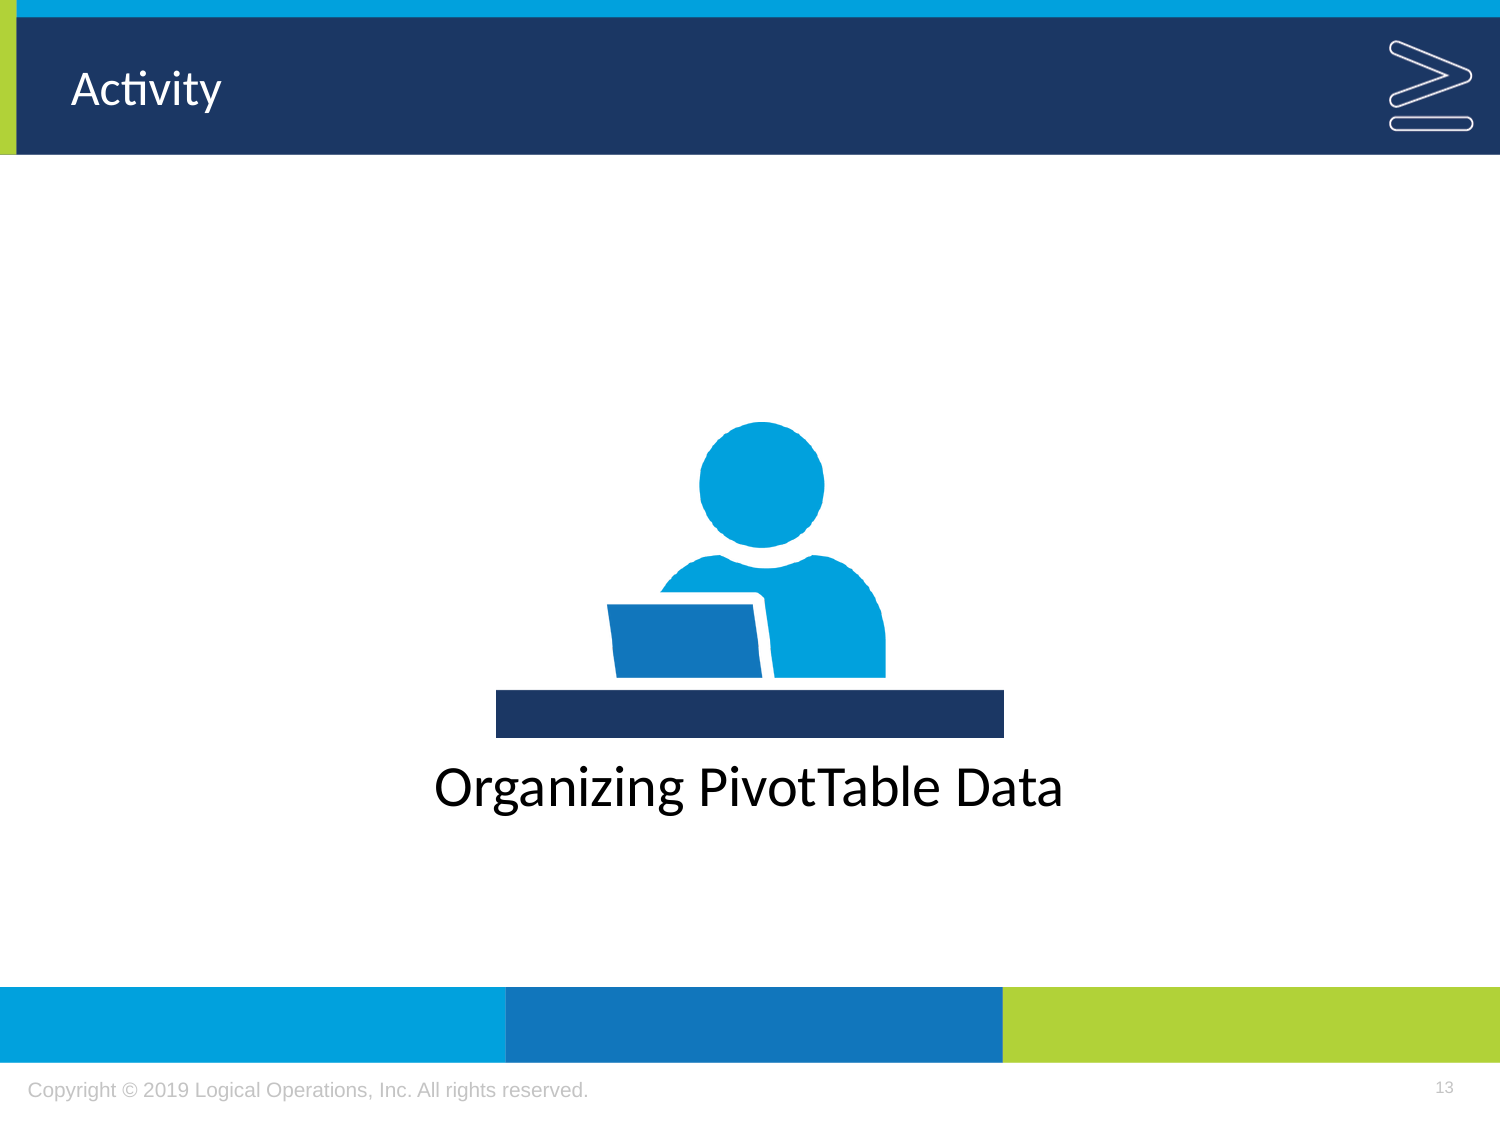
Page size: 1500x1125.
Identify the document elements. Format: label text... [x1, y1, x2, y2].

picture [496, 422, 1004, 738]
picture [506, 987, 1500, 1063]
slide_number 13 [1118, 1057, 1469, 1118]
picture [0, 0, 1500, 155]
list Organizing PivotTable Data [93, 740, 1407, 841]
